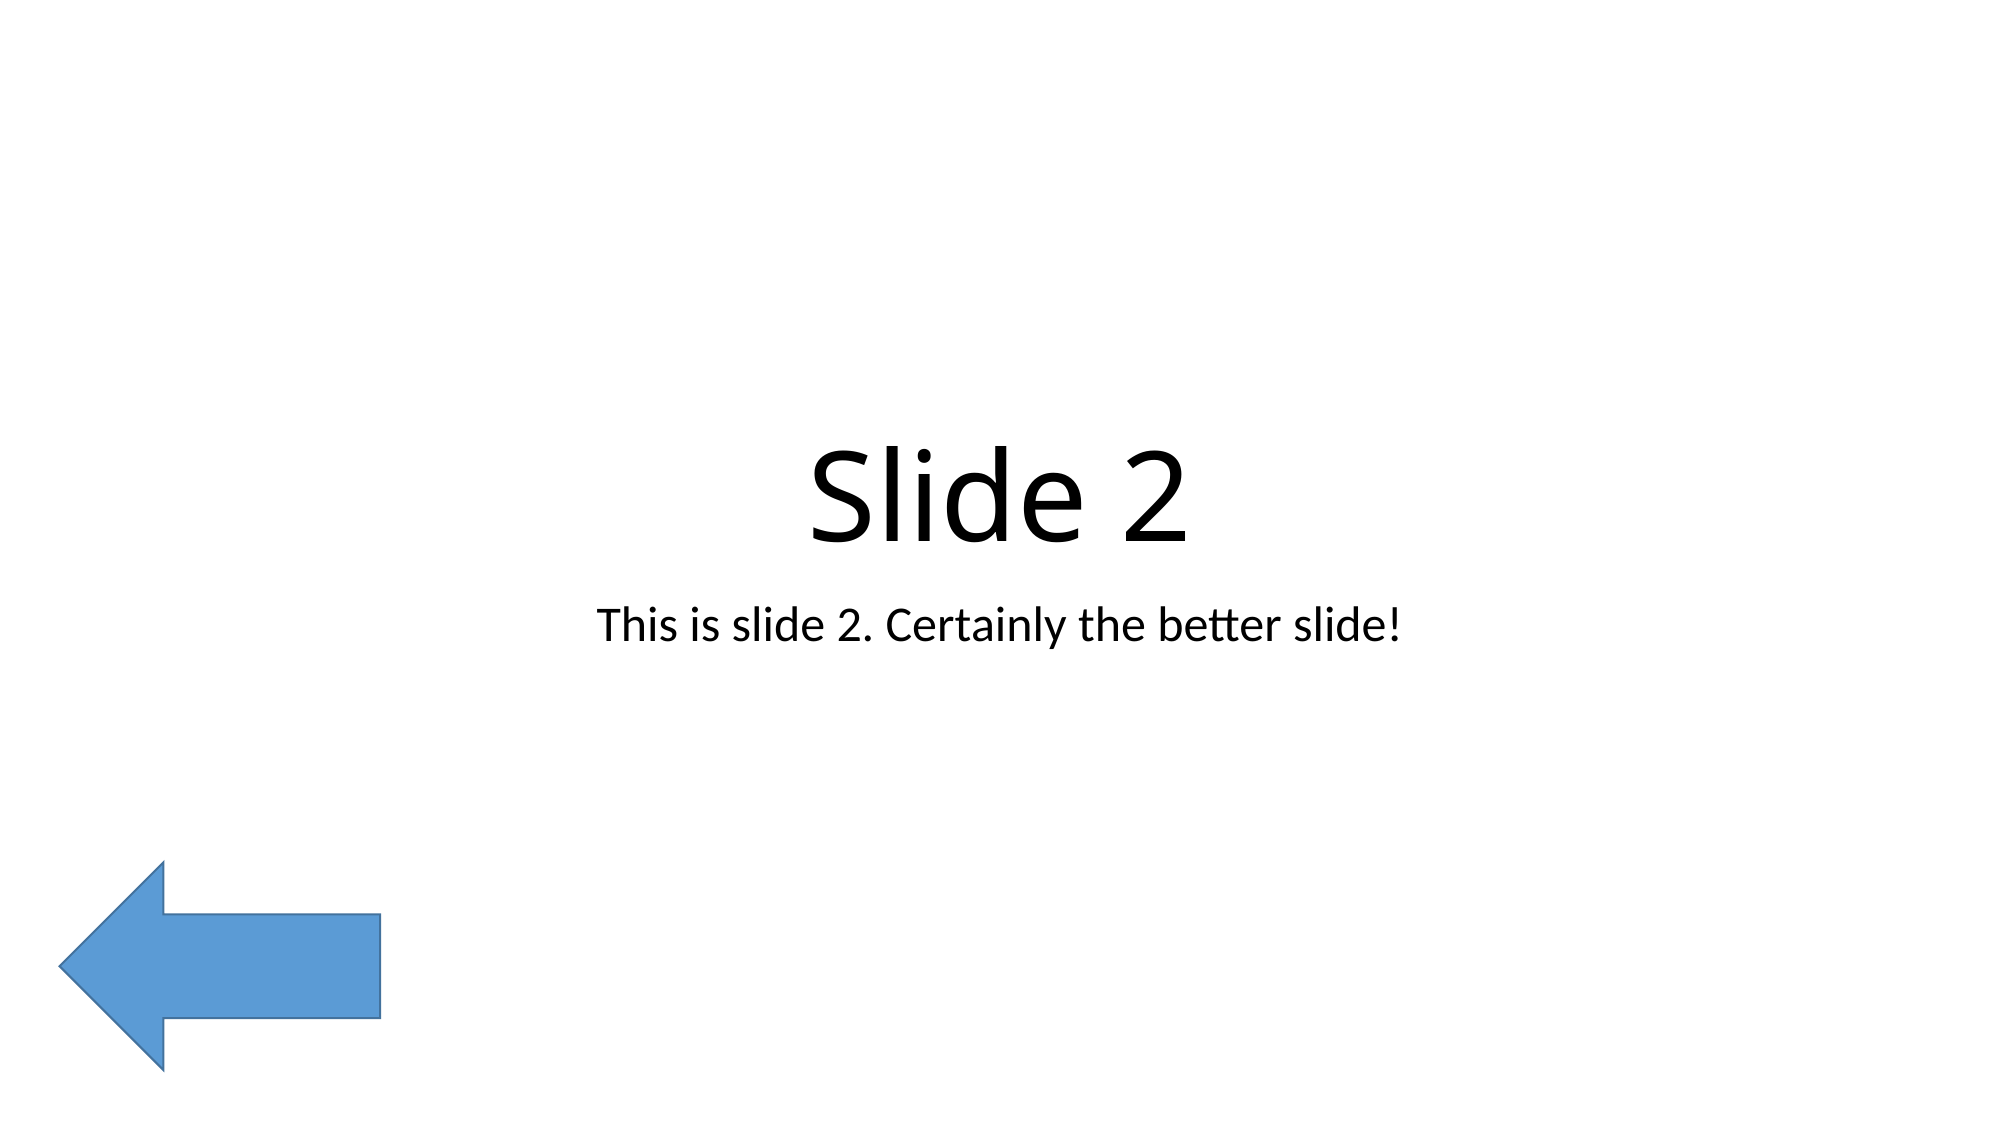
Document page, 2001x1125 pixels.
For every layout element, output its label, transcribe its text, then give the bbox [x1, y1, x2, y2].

subtitle This is slide 2. Certainly the better slide! [249, 590, 1750, 863]
title Slide 2 [249, 184, 1750, 576]
text_box [58, 859, 382, 1073]
